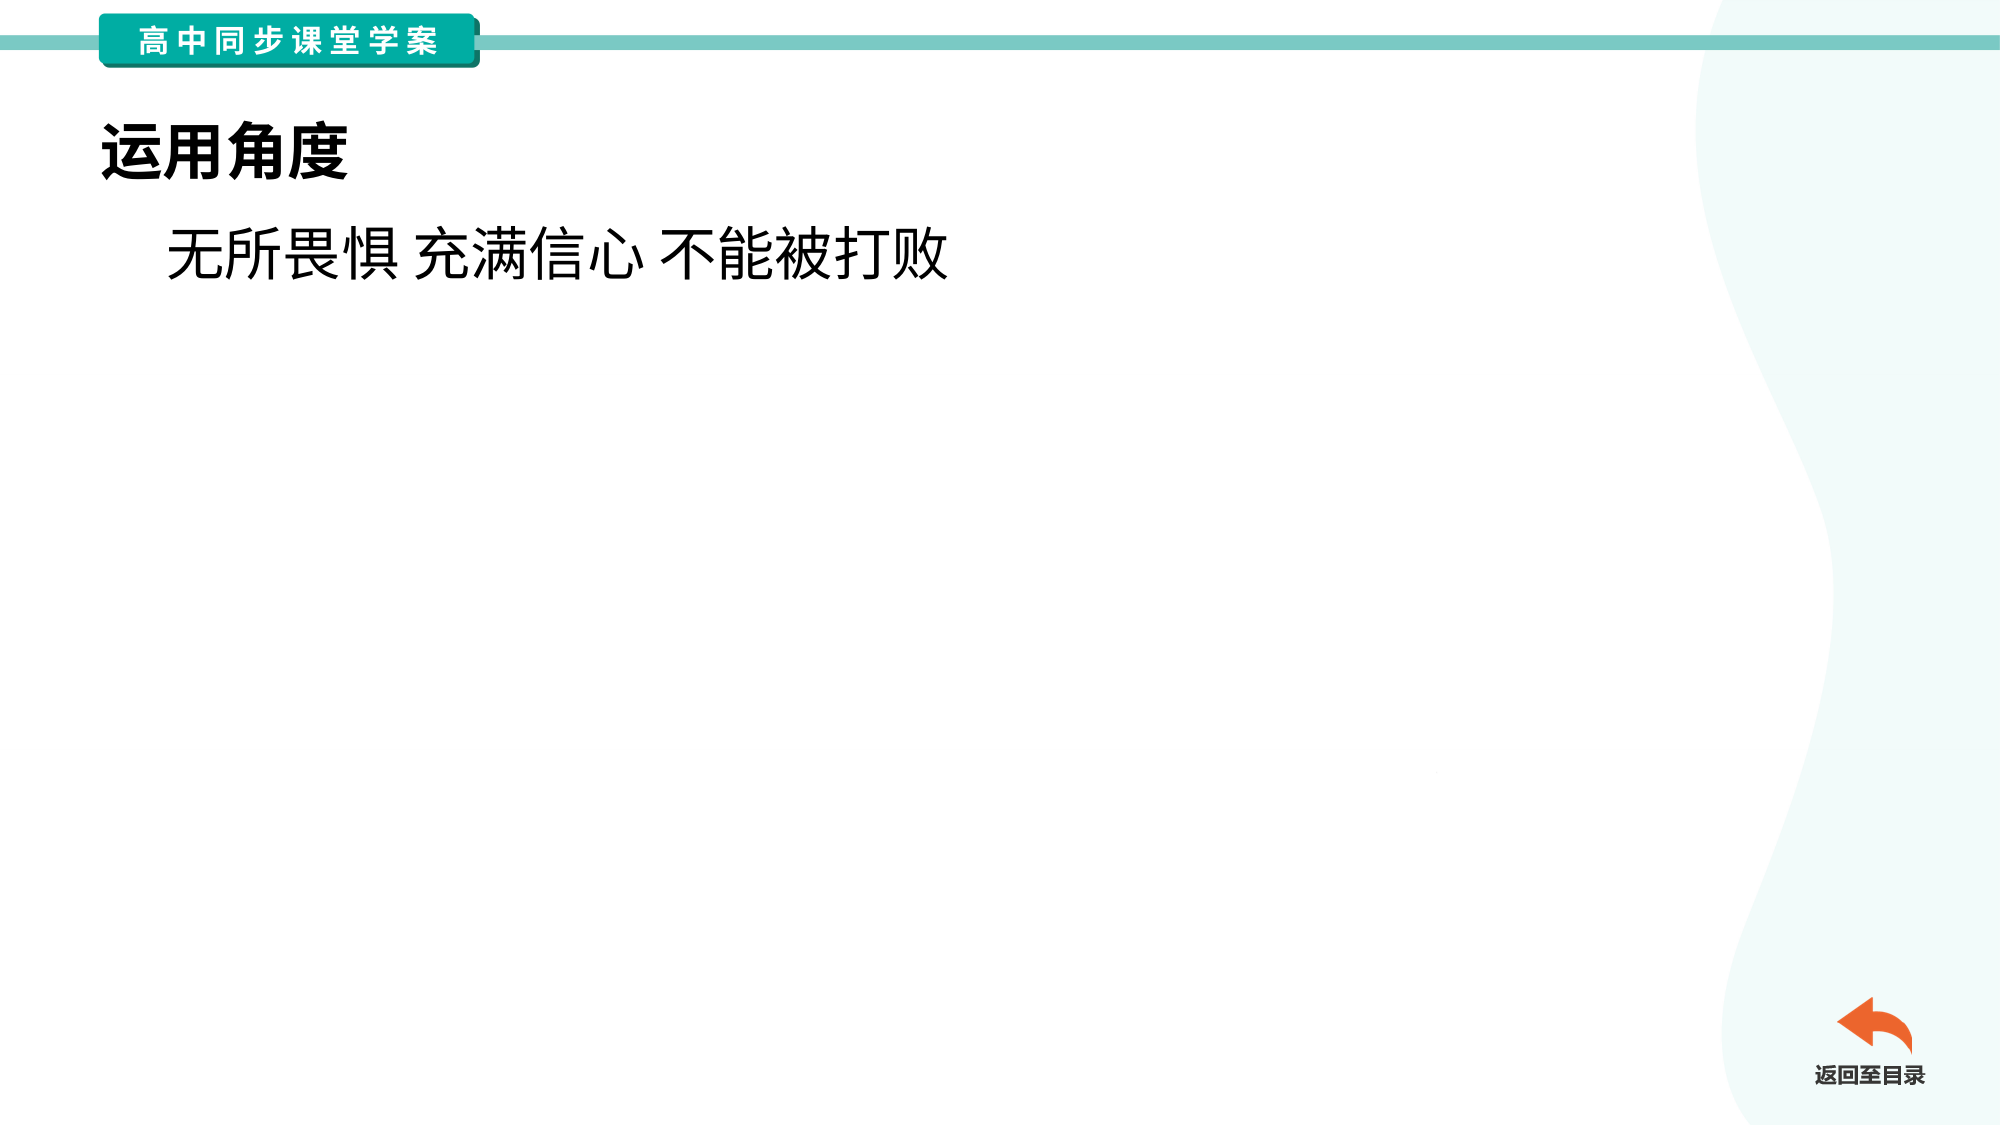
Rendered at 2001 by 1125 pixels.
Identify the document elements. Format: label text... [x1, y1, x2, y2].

text_box 无所畏惧 充满信心 不能被打败 [100, 185, 1899, 288]
picture [0, 0, 2000, 1125]
text_box 运用角度 [100, 76, 1899, 185]
